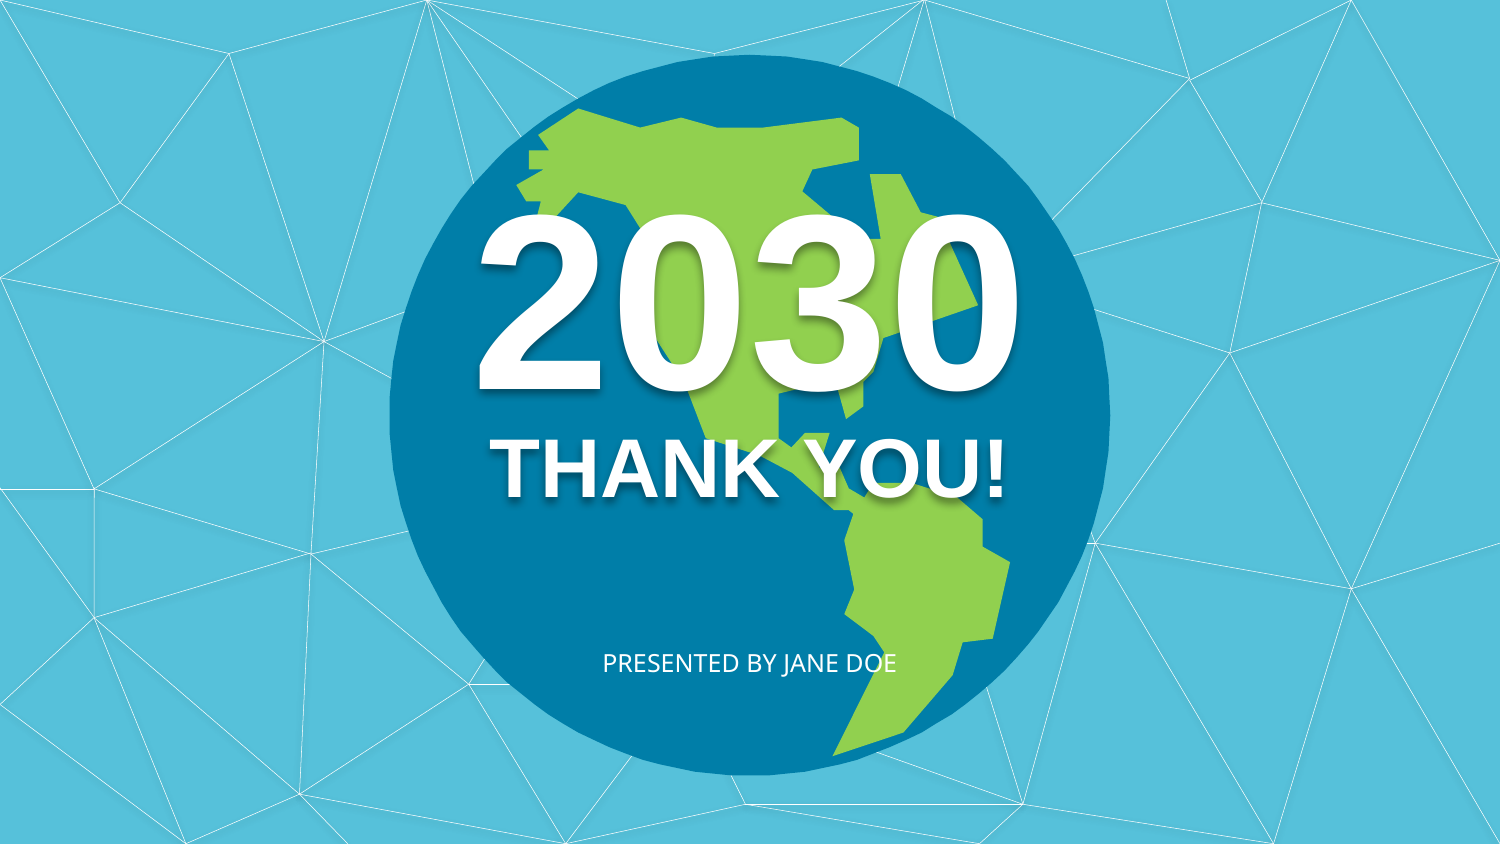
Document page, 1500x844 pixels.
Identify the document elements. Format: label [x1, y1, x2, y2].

text_box [0, 0, 1500, 844]
text_box [389, 54, 1111, 776]
